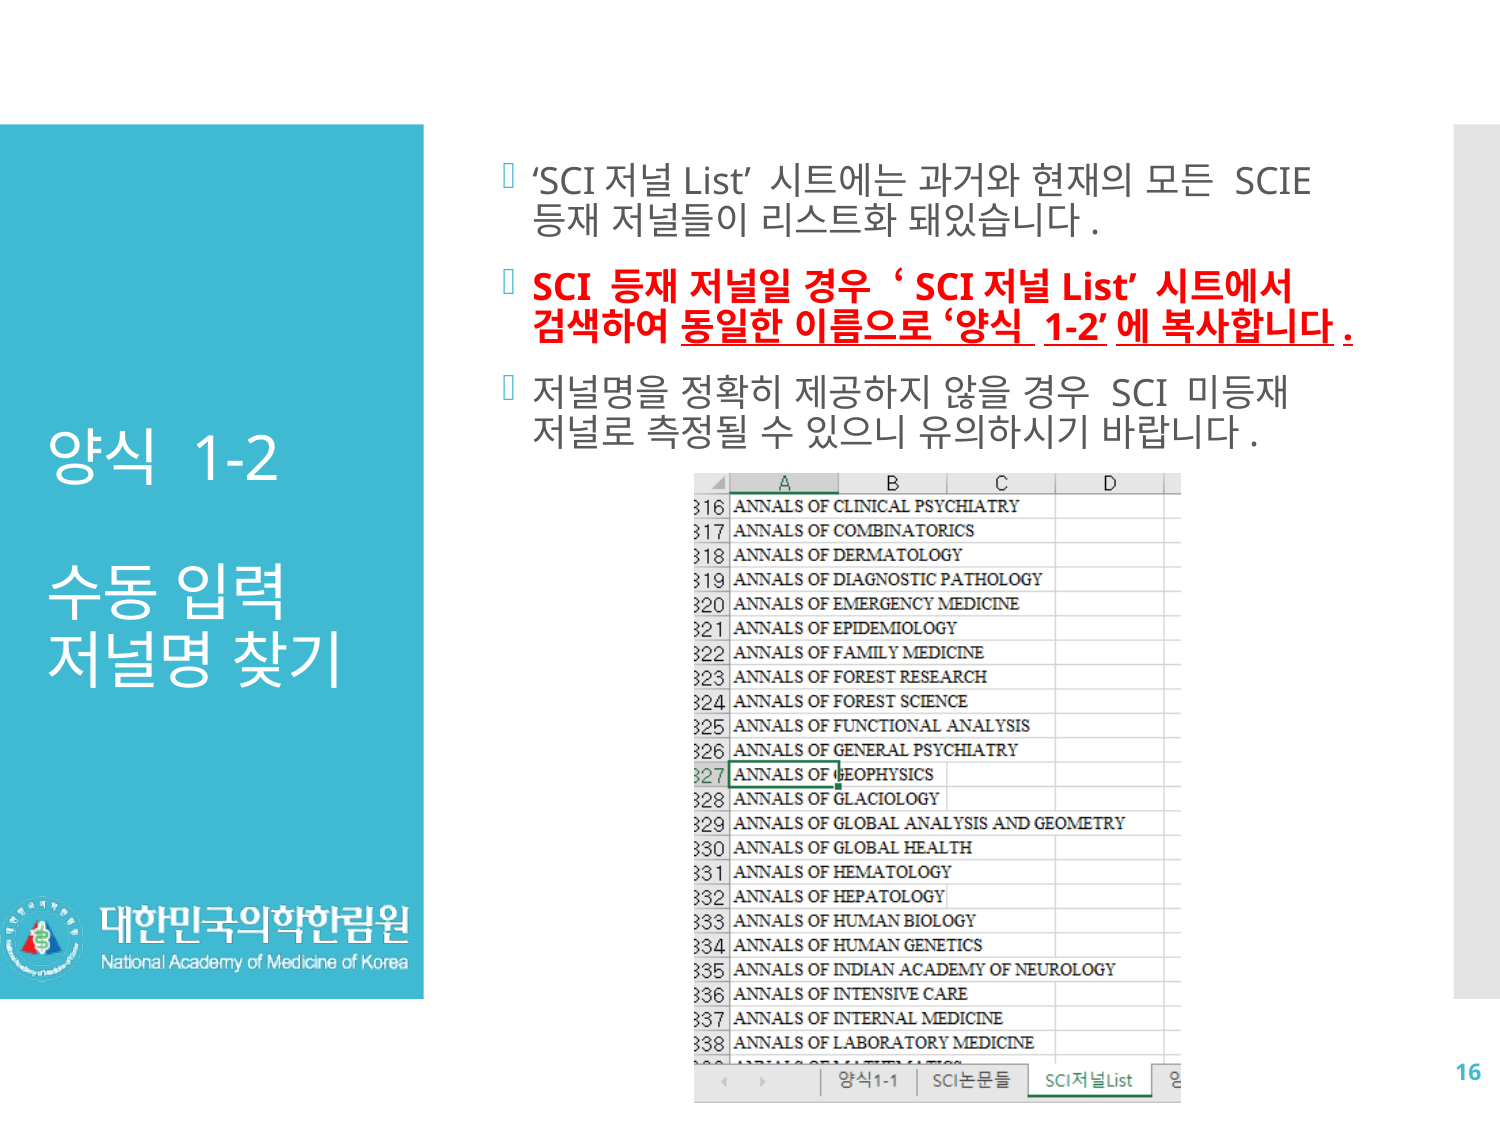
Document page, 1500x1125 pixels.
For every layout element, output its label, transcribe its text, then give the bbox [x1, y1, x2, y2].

title 양식 1-2 수동 입력 저널명 찾기 [31, 184, 394, 896]
slide_number 16 [1308, 1042, 1497, 1103]
picture [693, 472, 1181, 1103]
list ‘SCI저널List’ 시트에는 과거와 현재의 모든 SCIE 등재 저널들이 리스트화 돼있습니다. SCI 등재 저널일 경우 ‘SCI저널List’ 시트에서 검색하여 동일한 이름으로 ‘양식 1-2’에 복사합니다. 저널명을 정확히 제공하지 않을 경우 SCI 미등재 저널로 측정될 수 있으니 유의하시기 바랍니다. [487, 154, 1388, 989]
picture [0, 896, 410, 982]
